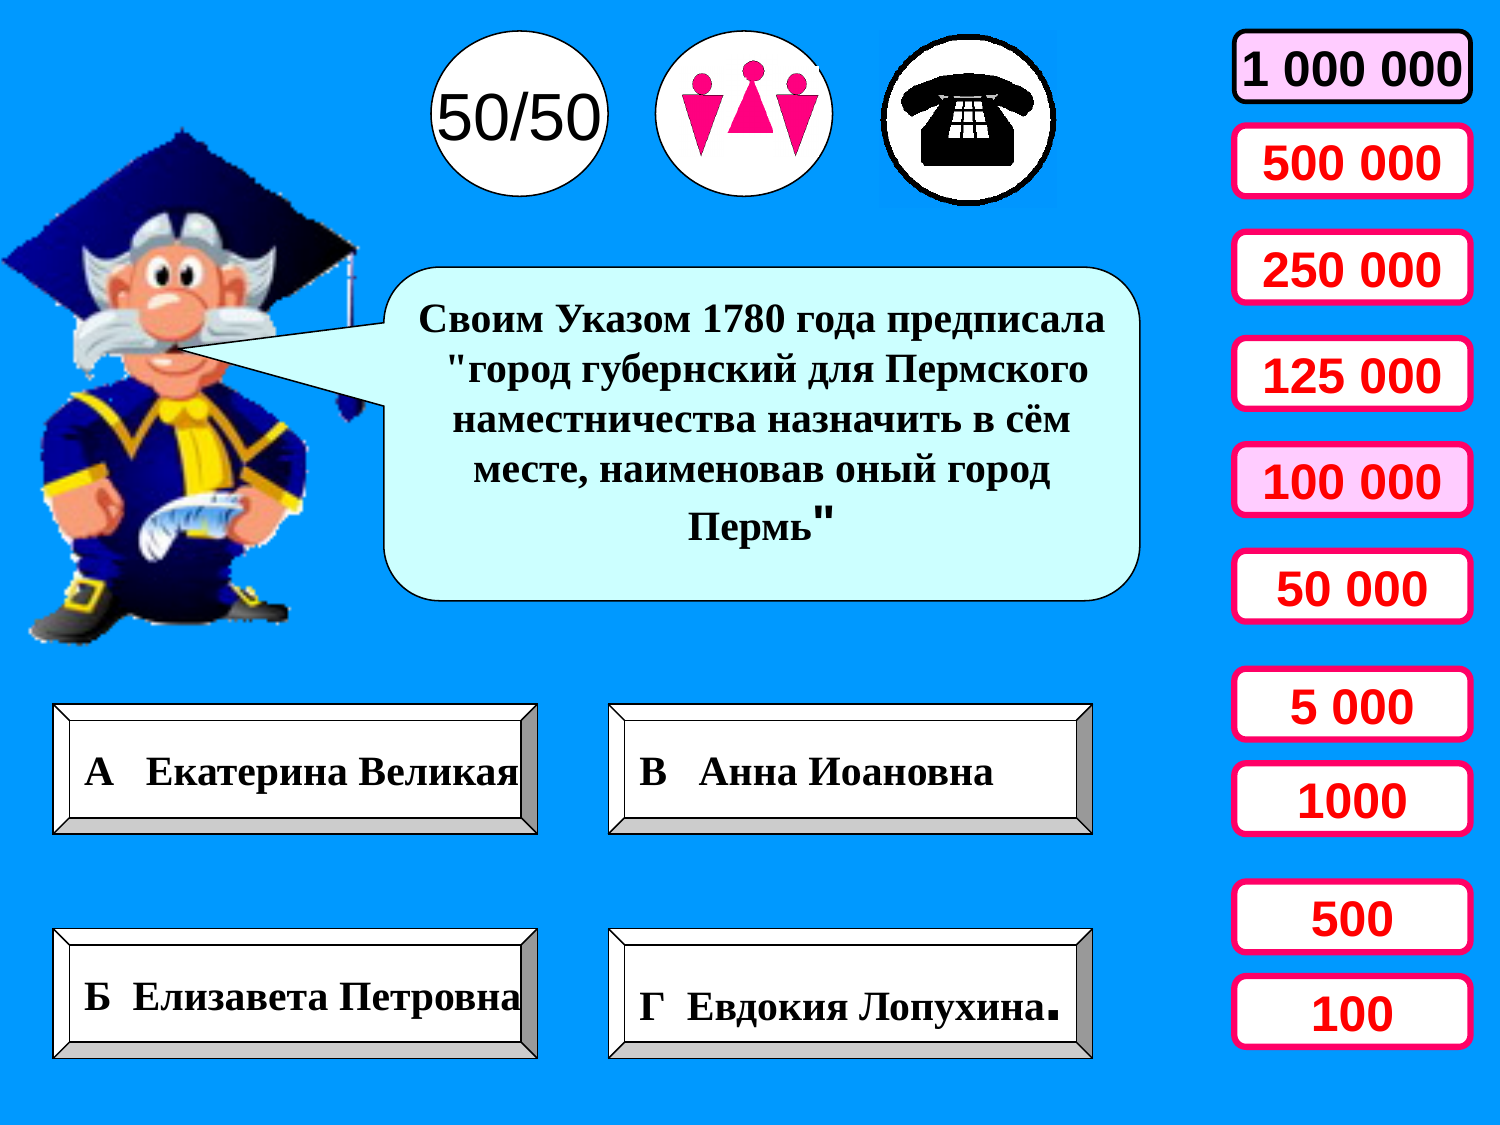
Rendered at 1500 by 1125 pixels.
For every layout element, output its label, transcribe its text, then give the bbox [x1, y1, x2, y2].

text_box 50 000 [1234, 550, 1471, 622]
text_box Г Евдокия Лопухина. [608, 928, 1093, 1059]
text_box 1000 [1234, 763, 1471, 835]
text_box 5 000 [1234, 668, 1471, 740]
text_box 1 000 000 [1234, 30, 1471, 102]
text_box 100 [1234, 976, 1471, 1047]
text_box 50/50 [430, 30, 609, 197]
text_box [655, 30, 833, 197]
text_box Б Елизавета Петровна [53, 928, 538, 1059]
text_box В Анна Иоановна [608, 704, 1093, 835]
text_box 100 000 [1234, 444, 1471, 516]
text_box Своим Указом 1780 года предписала "город губернский для Пермского наместничества назначить в сём месте, наименовав оный город Пермь" [412, 267, 1140, 601]
picture [0, 113, 408, 653]
text_box А Екатерина Великая [53, 704, 538, 835]
text_box 250 000 [1234, 231, 1471, 303]
text_box 500 000 [1234, 125, 1471, 197]
picture [879, 30, 1058, 208]
text_box 500 [1234, 881, 1471, 953]
text_box 125 000 [1234, 337, 1471, 409]
